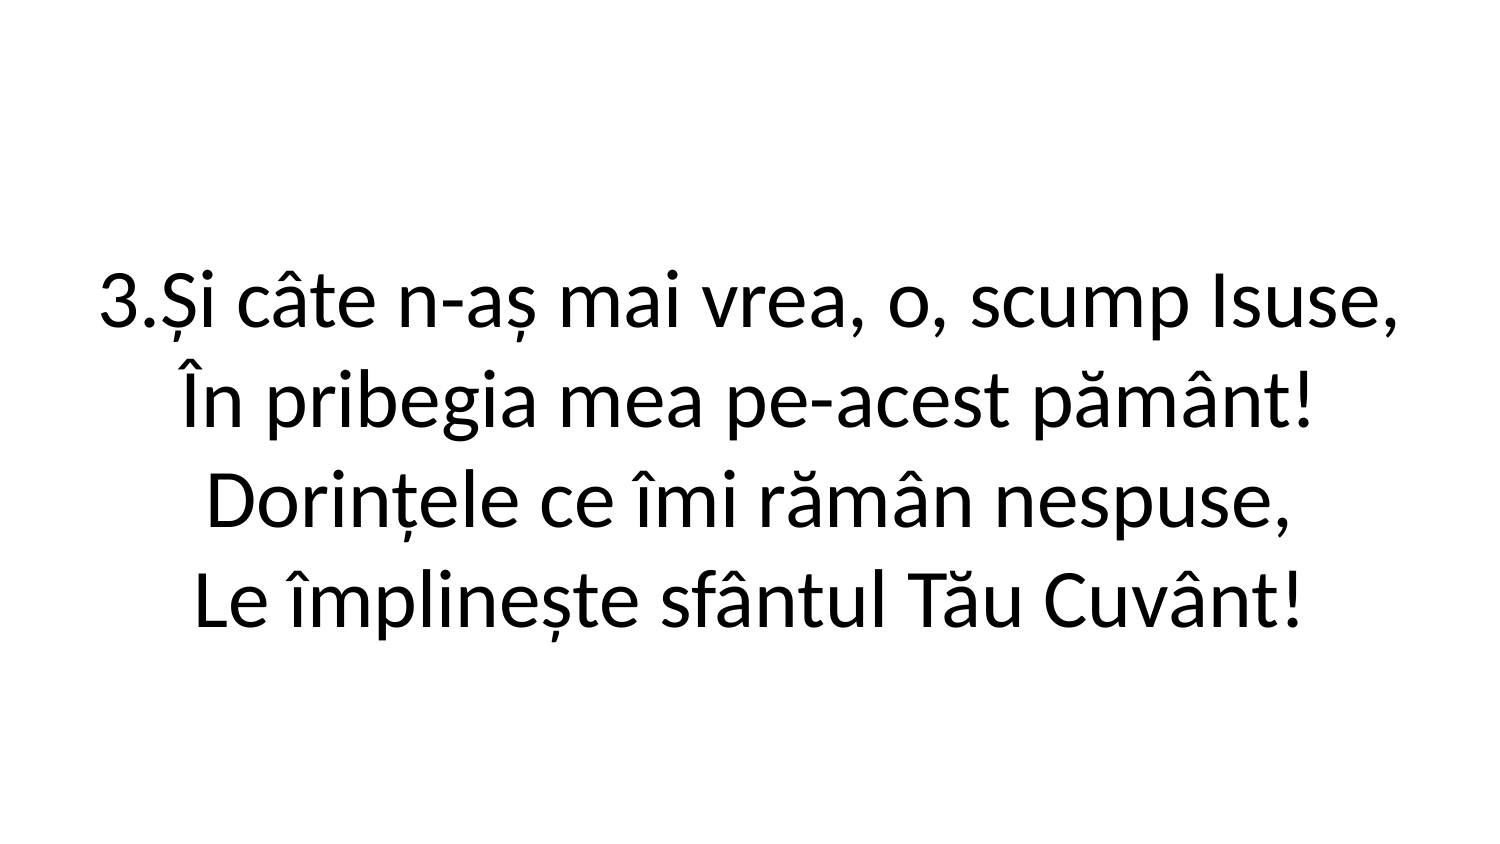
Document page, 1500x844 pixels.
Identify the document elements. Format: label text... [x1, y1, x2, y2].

text_box 3.Și câte n-aș mai vrea, o, scump Isuse, În pribegia mea pe-acest pământ! Dorințele ce îmi rămân nespuse, Le împlinește sfântul Tău Cuvânt! [82, 192, 1418, 652]
